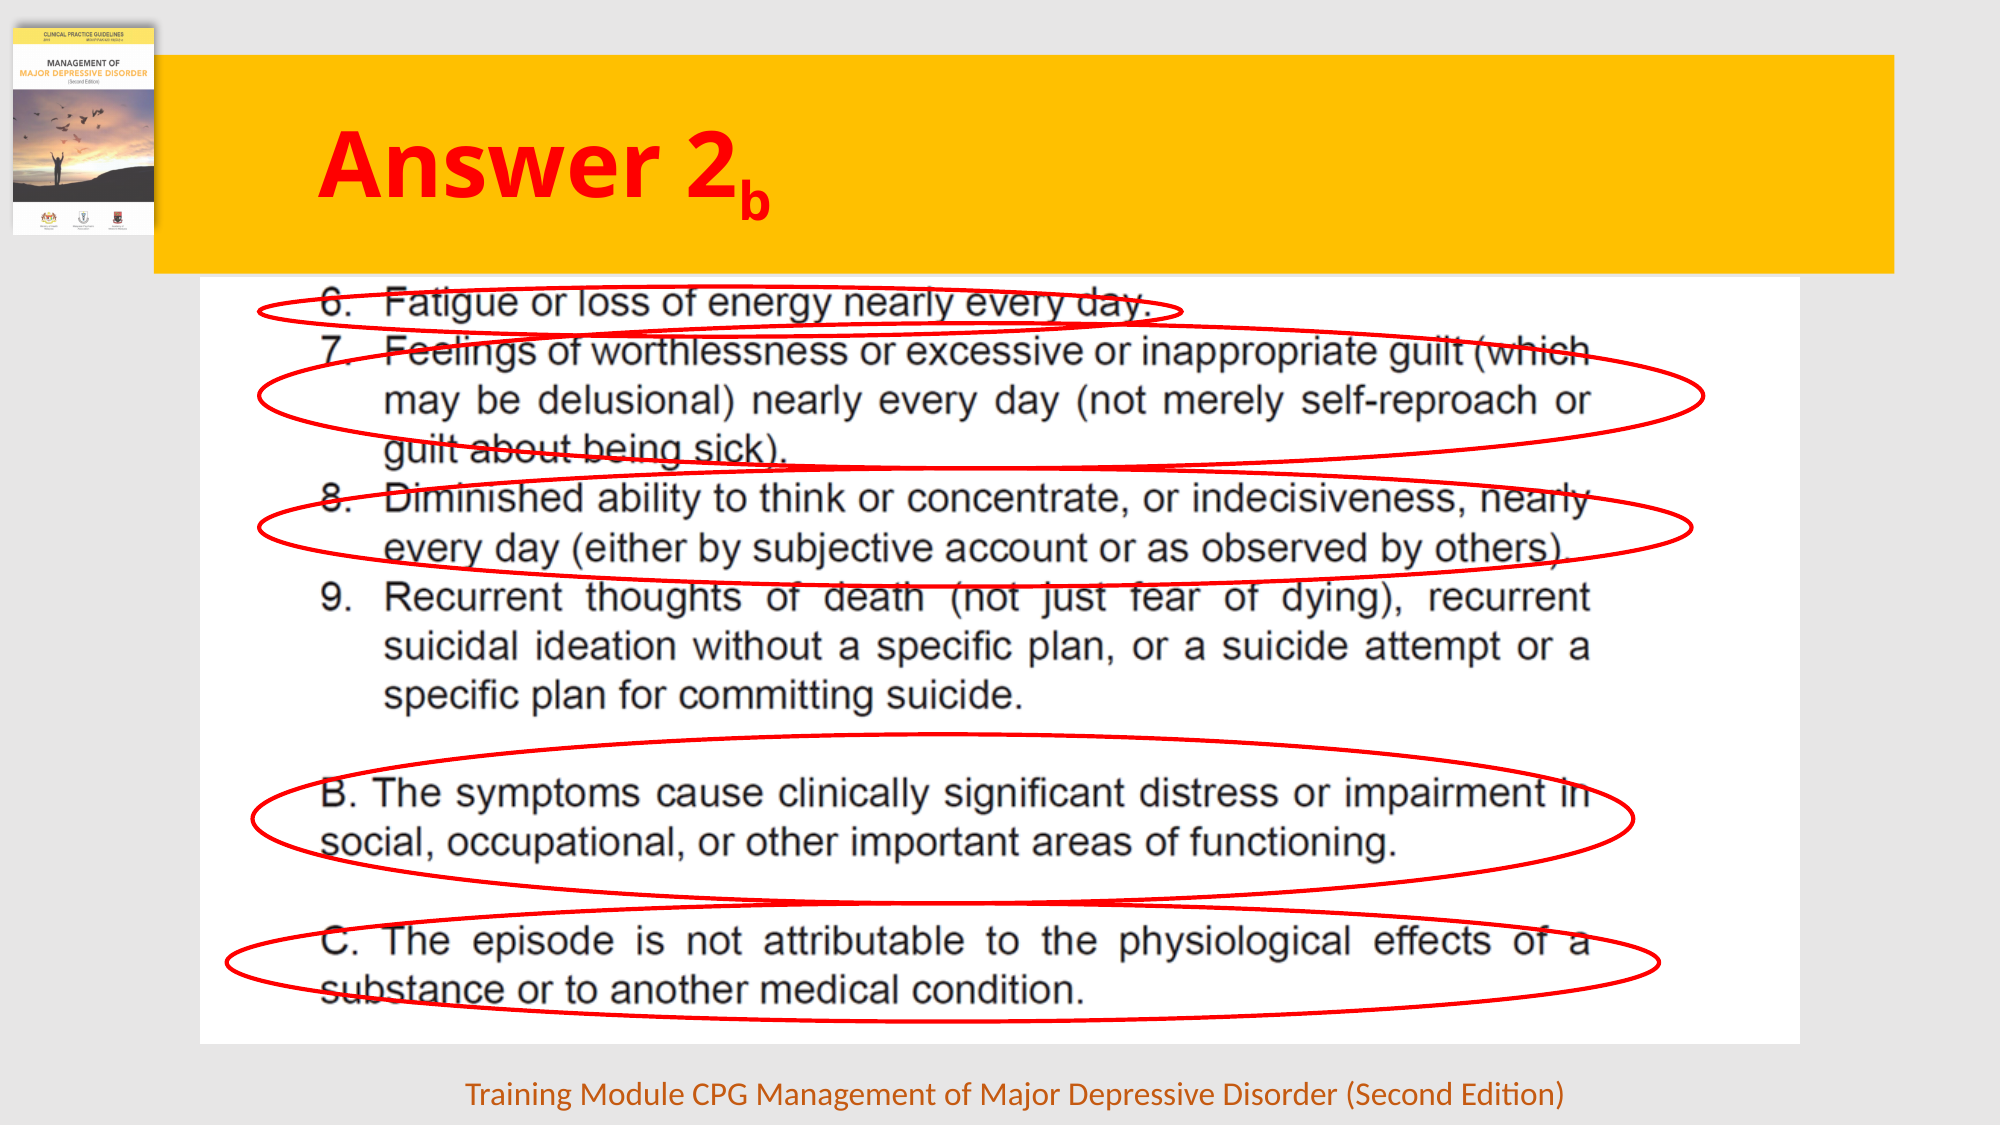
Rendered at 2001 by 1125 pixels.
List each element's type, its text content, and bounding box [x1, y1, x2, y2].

picture [200, 277, 1800, 1044]
text_box Training Module CPG Management of Major Depressive Disorder (Second Edition) [450, 1065, 1832, 1120]
picture [13, 28, 154, 235]
title Answer 2b [153, 54, 1895, 274]
